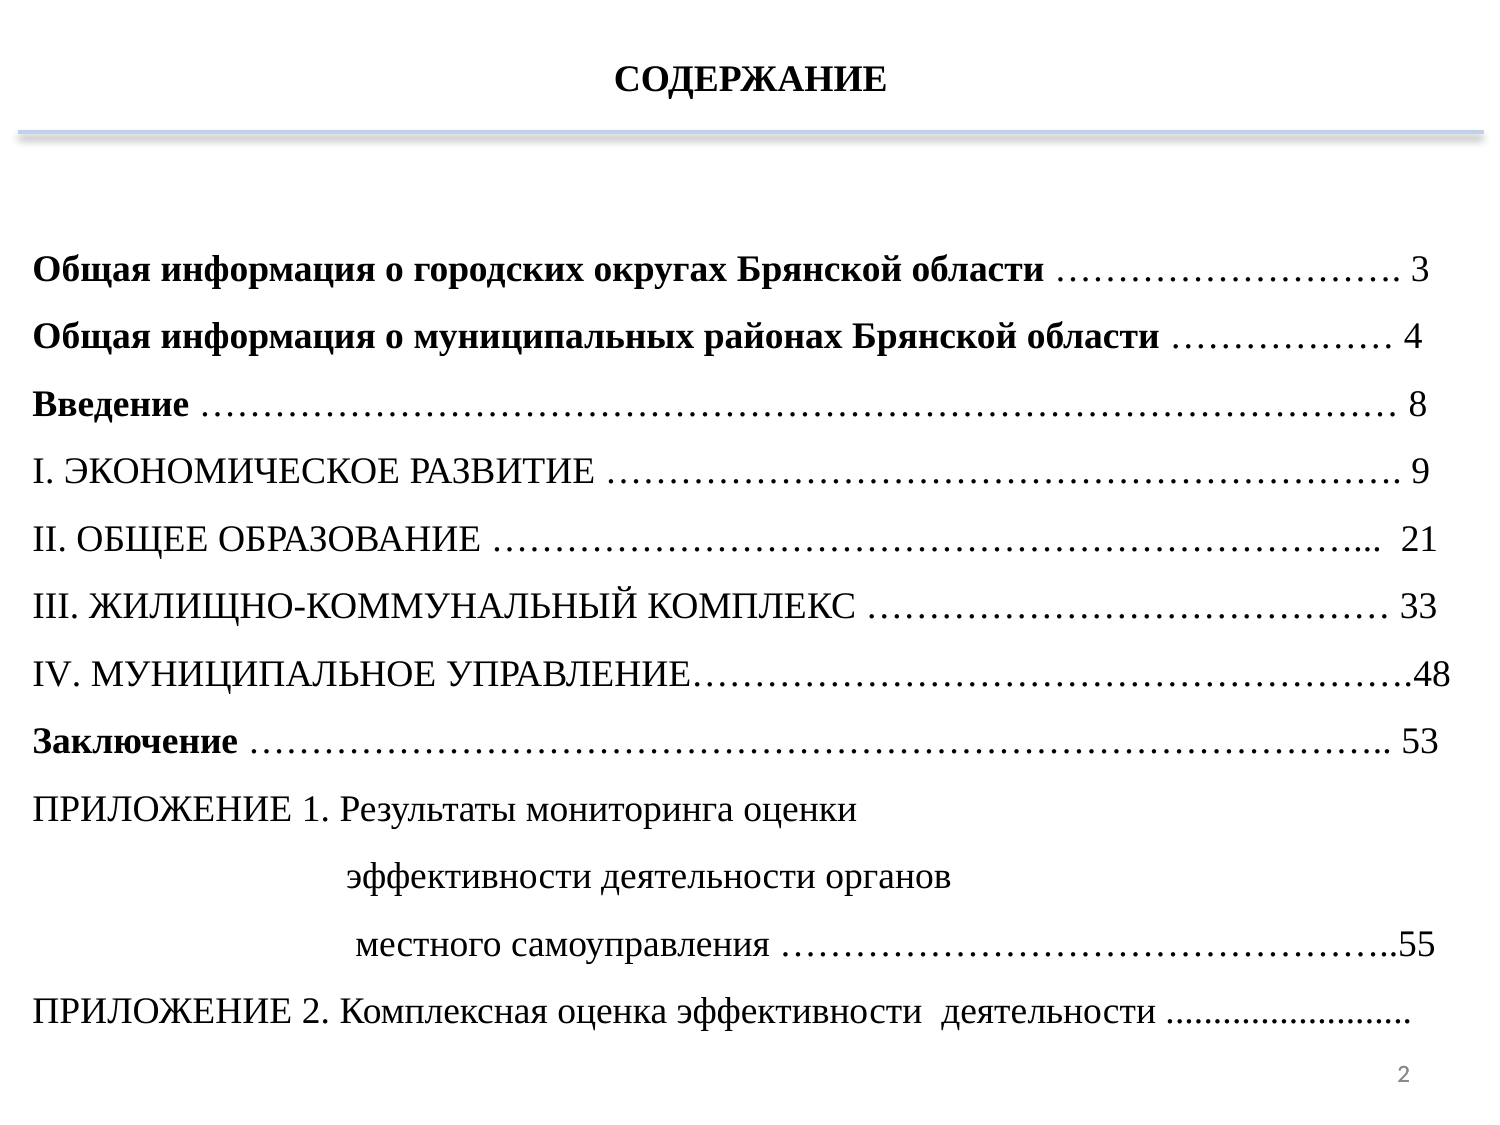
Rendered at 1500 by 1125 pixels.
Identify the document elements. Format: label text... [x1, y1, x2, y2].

text_box 2 [1074, 1042, 1425, 1103]
text_box СОДЕРЖАНИЕ [226, 46, 1276, 107]
text_box Общая информация о городских округах Брянской области ………………………. 3 Общая информация о муниципальных районах Брянской области ……………… 4 Введение …………………………………………………………………………………… 8 I. ЭКОНОМИЧЕСКОЕ РАЗВИТИЕ ………………………………………………………. 9 II. ОБЩЕЕ ОБРАЗОВАНИЕ ……………………………………………………………... 21 III. ЖИЛИЩНО-КОММУНАЛЬНЫЙ КОМПЛЕКС …………………………………… 33 IV. МУНИЦИПАЛЬНОЕ УПРАВЛЕНИЕ………………………………………………….48 Заключение ……………………………………………………………………………….. 53 ПРИЛОЖЕНИЕ 1. Результаты мониторинга оценки эффективности деятельности органов местного самоуправления …………………………………………..55 ПРИЛОЖЕНИЕ 2. Комплексная оценка эффективности деятельности .......................... [17, 214, 1485, 1039]
